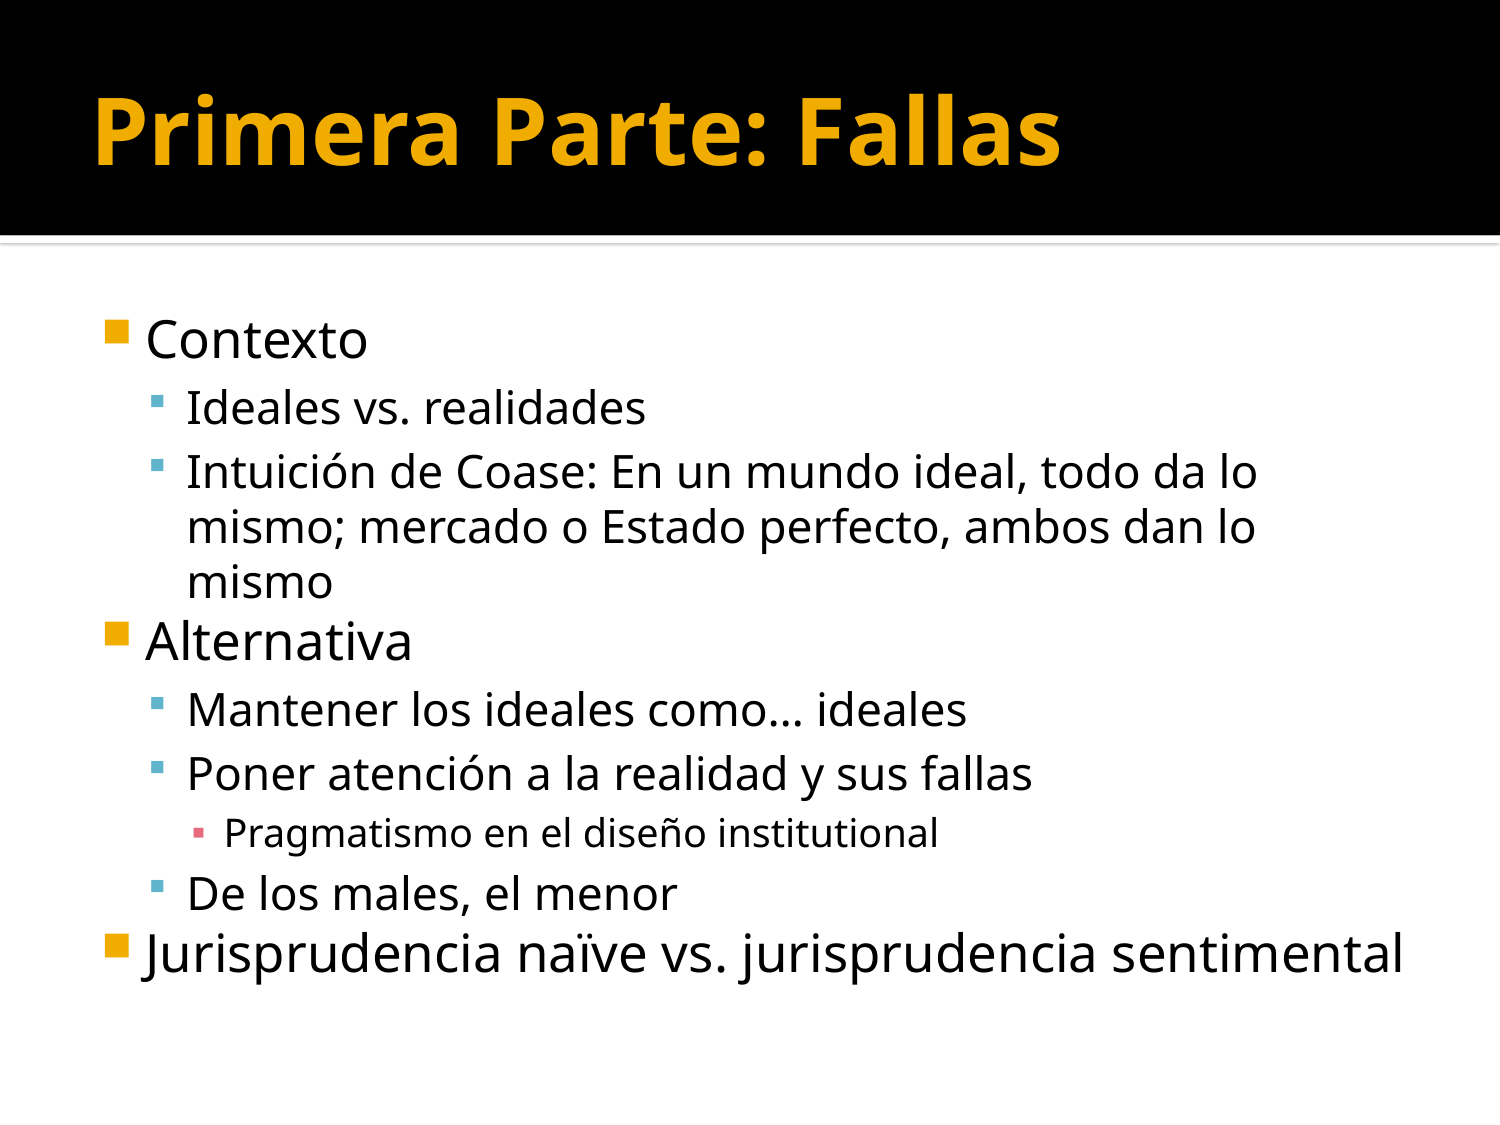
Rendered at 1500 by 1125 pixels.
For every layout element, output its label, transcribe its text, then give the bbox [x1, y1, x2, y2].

list Contexto Ideales vs. realidades Intuición de Coase: En un mundo ideal, todo da lo mismo; mercado o Estado perfecto, ambos dan lo mismo Alternativa Mantener los ideales como… ideales Poner atención a la realidad y sus fallas Pragmatismo en el diseño institutional De los males, el menor Jurisprudencia naïve vs. jurisprudencia sentimental [75, 291, 1425, 1050]
title Primera Parte: Fallas [75, 25, 1425, 231]
